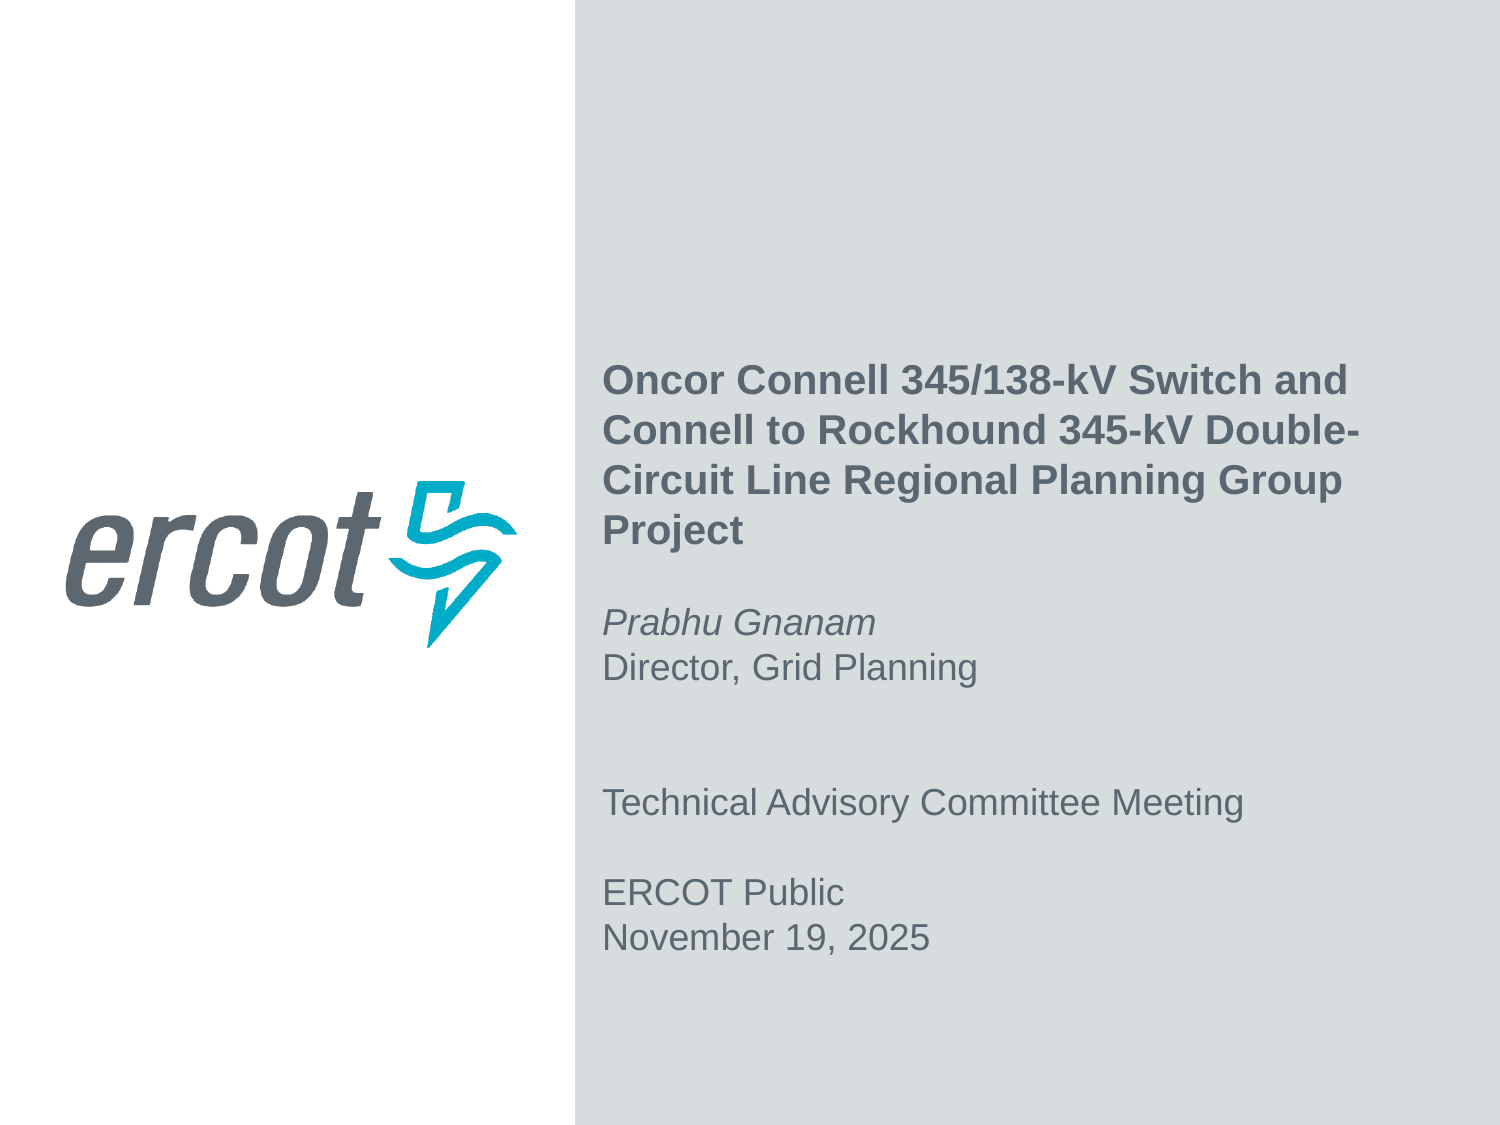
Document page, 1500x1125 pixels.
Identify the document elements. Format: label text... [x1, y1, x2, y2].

text_box Oncor Connell 345/138-kV Switch and Connell to Rockhound 345-kV Double-Circuit Line Regional Planning Group Project Prabhu Gnanam Director, Grid Planning Technical Advisory Committee Meeting ERCOT Public November 19, 2025 [587, 345, 1488, 966]
picture [56, 471, 525, 654]
